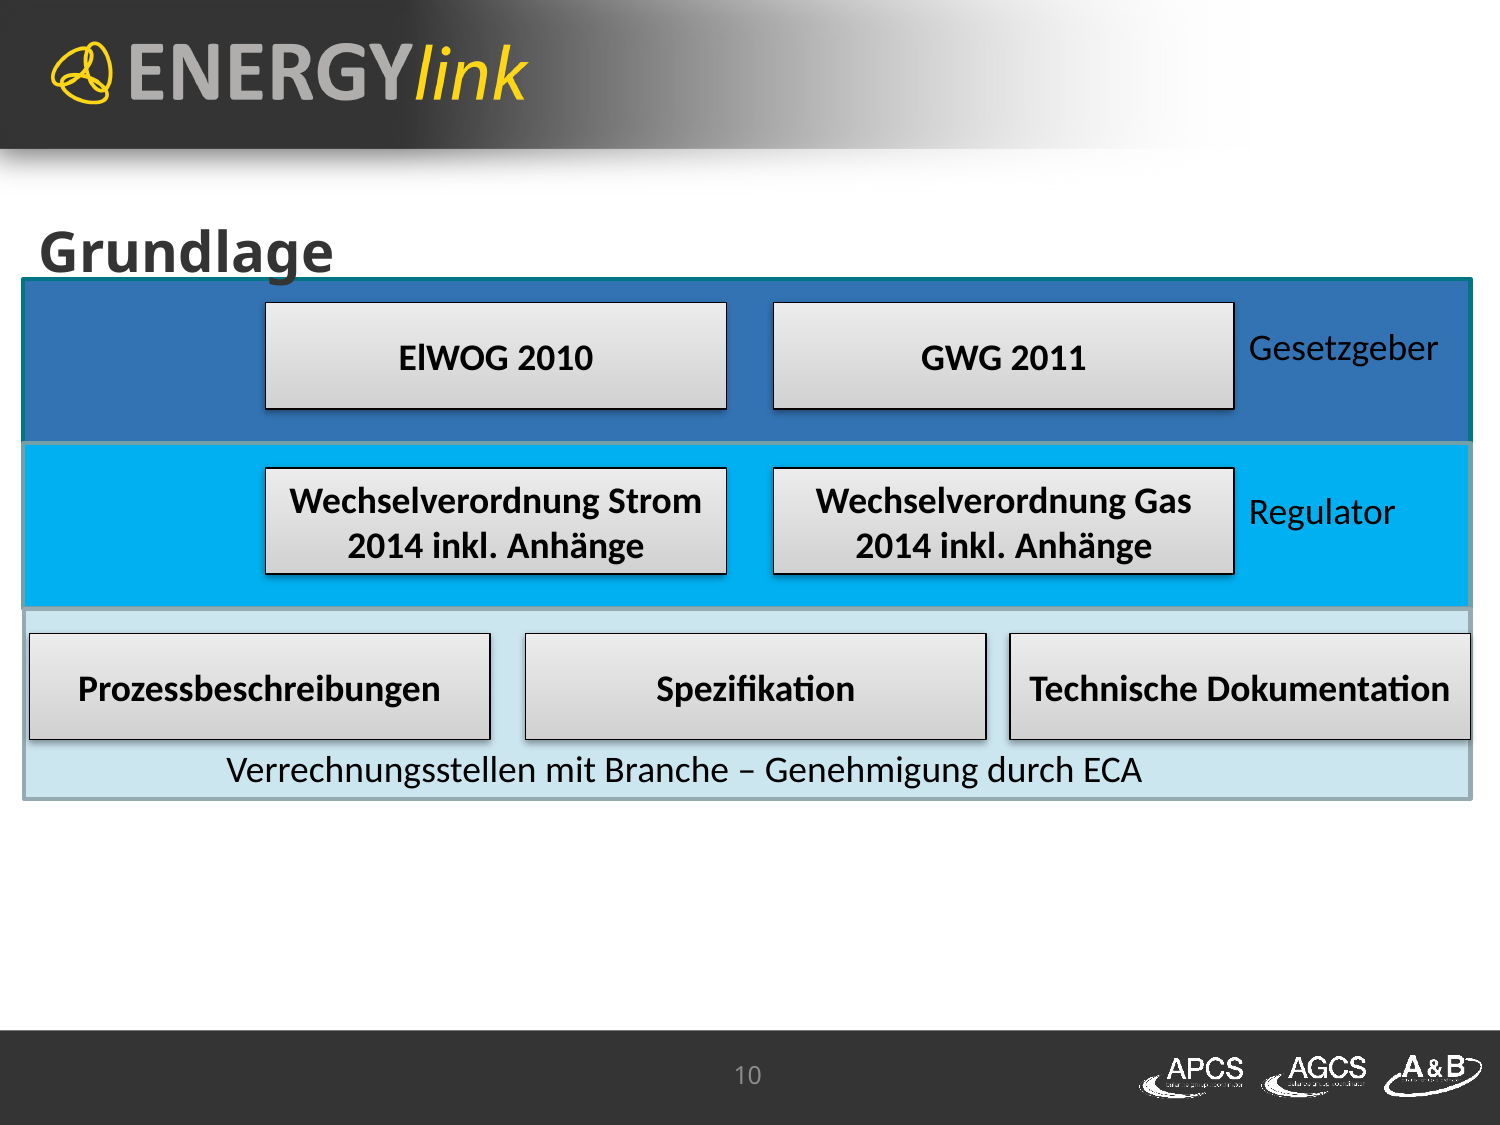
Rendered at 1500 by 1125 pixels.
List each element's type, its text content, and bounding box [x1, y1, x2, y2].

text_box [21, 441, 1473, 611]
slide_number 10 [572, 1046, 923, 1107]
text_box [21, 277, 1473, 441]
picture [1384, 1055, 1482, 1097]
text_box Gesetzgeber [1234, 315, 1471, 376]
text_box GWG 2011 [773, 302, 1235, 410]
picture [1139, 1057, 1243, 1099]
text_box Verrechnungsstellen mit Branche – Genehmigung durch ECA [76, 738, 1294, 798]
text_box ElWOG 2010 [265, 302, 727, 410]
text_box Regulator [1234, 479, 1471, 540]
picture [1261, 1056, 1366, 1098]
text_box Prozessbeschreibungen [29, 633, 491, 740]
text_box [22, 607, 1473, 801]
text_box Wechselverordnung Strom 2014 inkl. Anhänge [265, 467, 727, 575]
picture [0, 0, 1329, 231]
title Grundlage [23, 184, 1468, 316]
text_box Spezifikation [525, 633, 987, 738]
text_box Wechselverordnung Gas 2014 inkl. Anhänge [773, 467, 1235, 575]
text_box Technische Dokumentation [1009, 633, 1471, 740]
